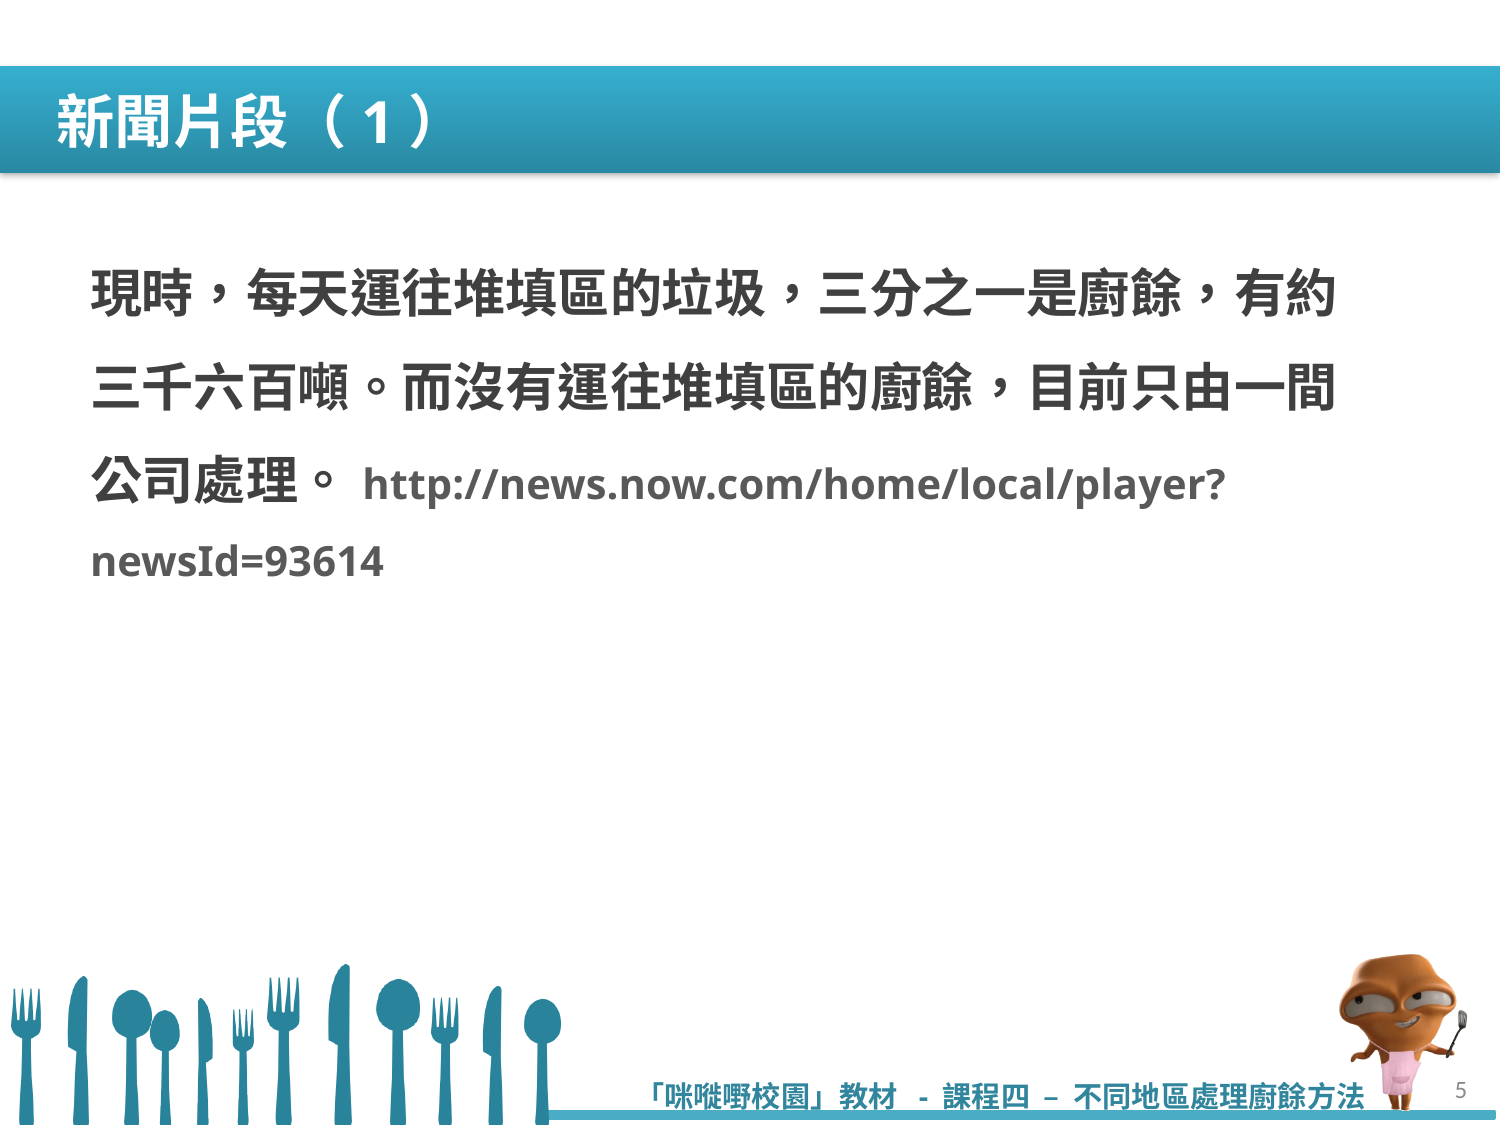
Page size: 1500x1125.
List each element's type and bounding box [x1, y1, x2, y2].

text_box [0, 66, 1500, 1125]
